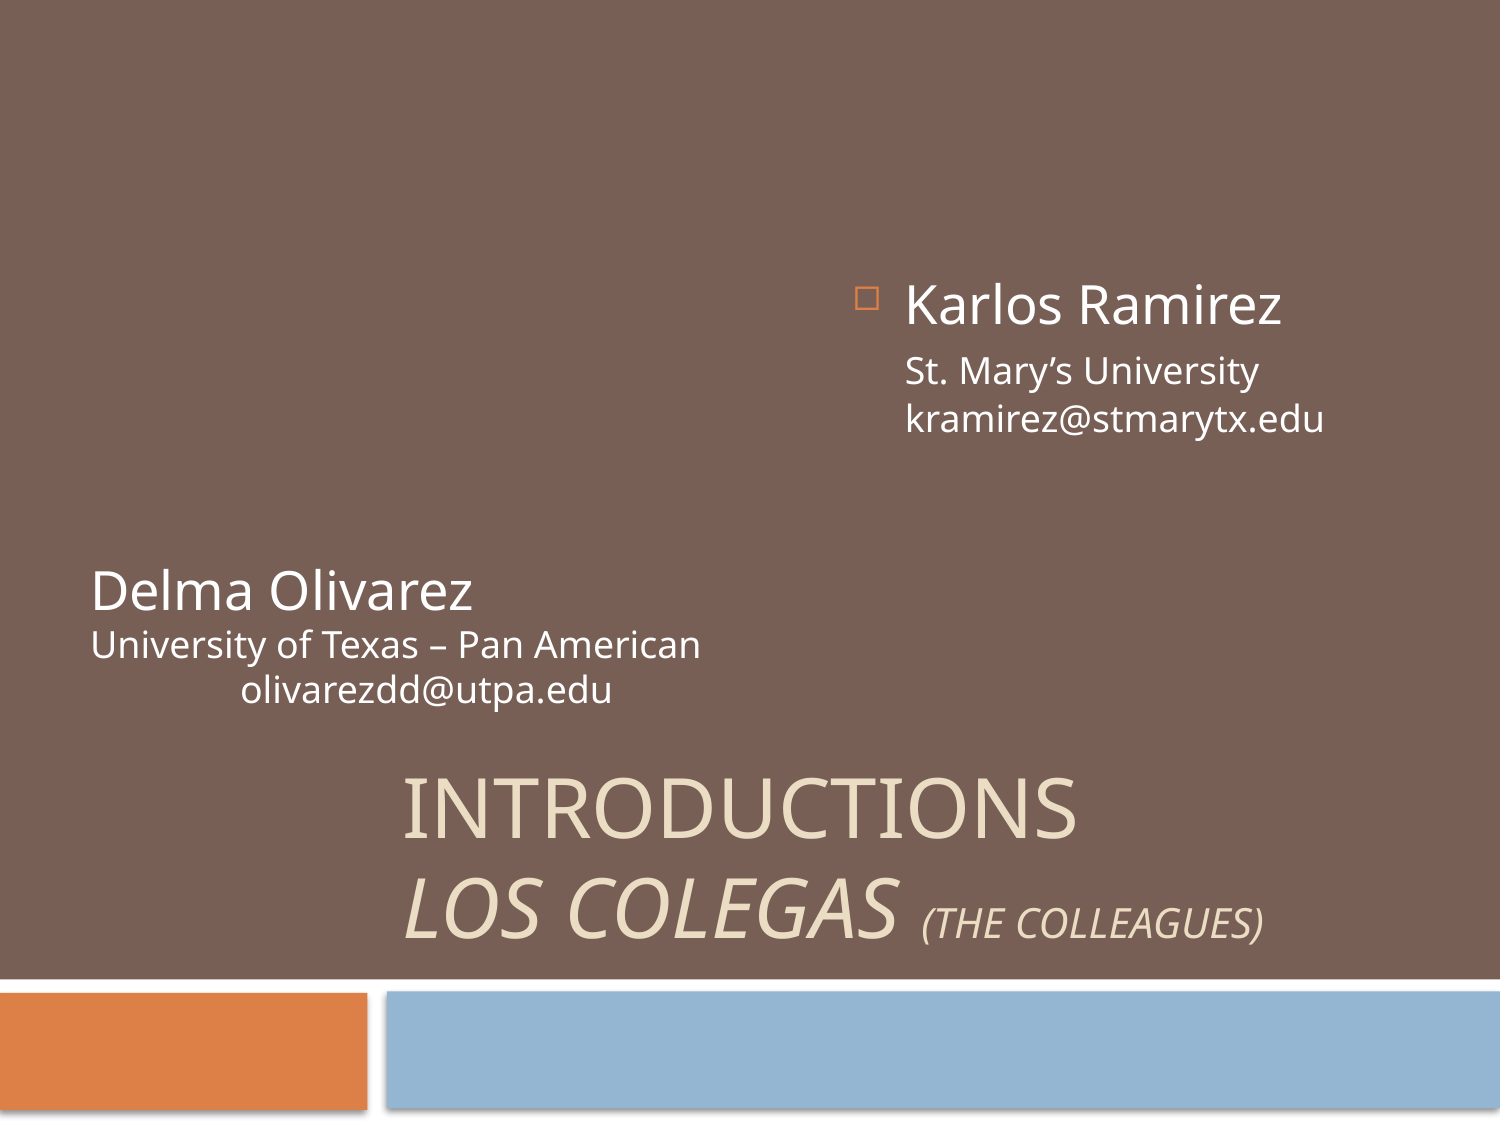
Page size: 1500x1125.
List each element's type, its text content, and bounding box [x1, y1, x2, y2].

subtitle Delma Olivarez University of Texas – Pan American olivarezdd@utpa.edu [74, 262, 738, 1006]
list Karlos Ramirez St. Mary’s University kramirez@stmarytx.edu [837, 262, 1500, 751]
title Introductions Los Colegas (the colleagues) [738, 662, 1451, 963]
